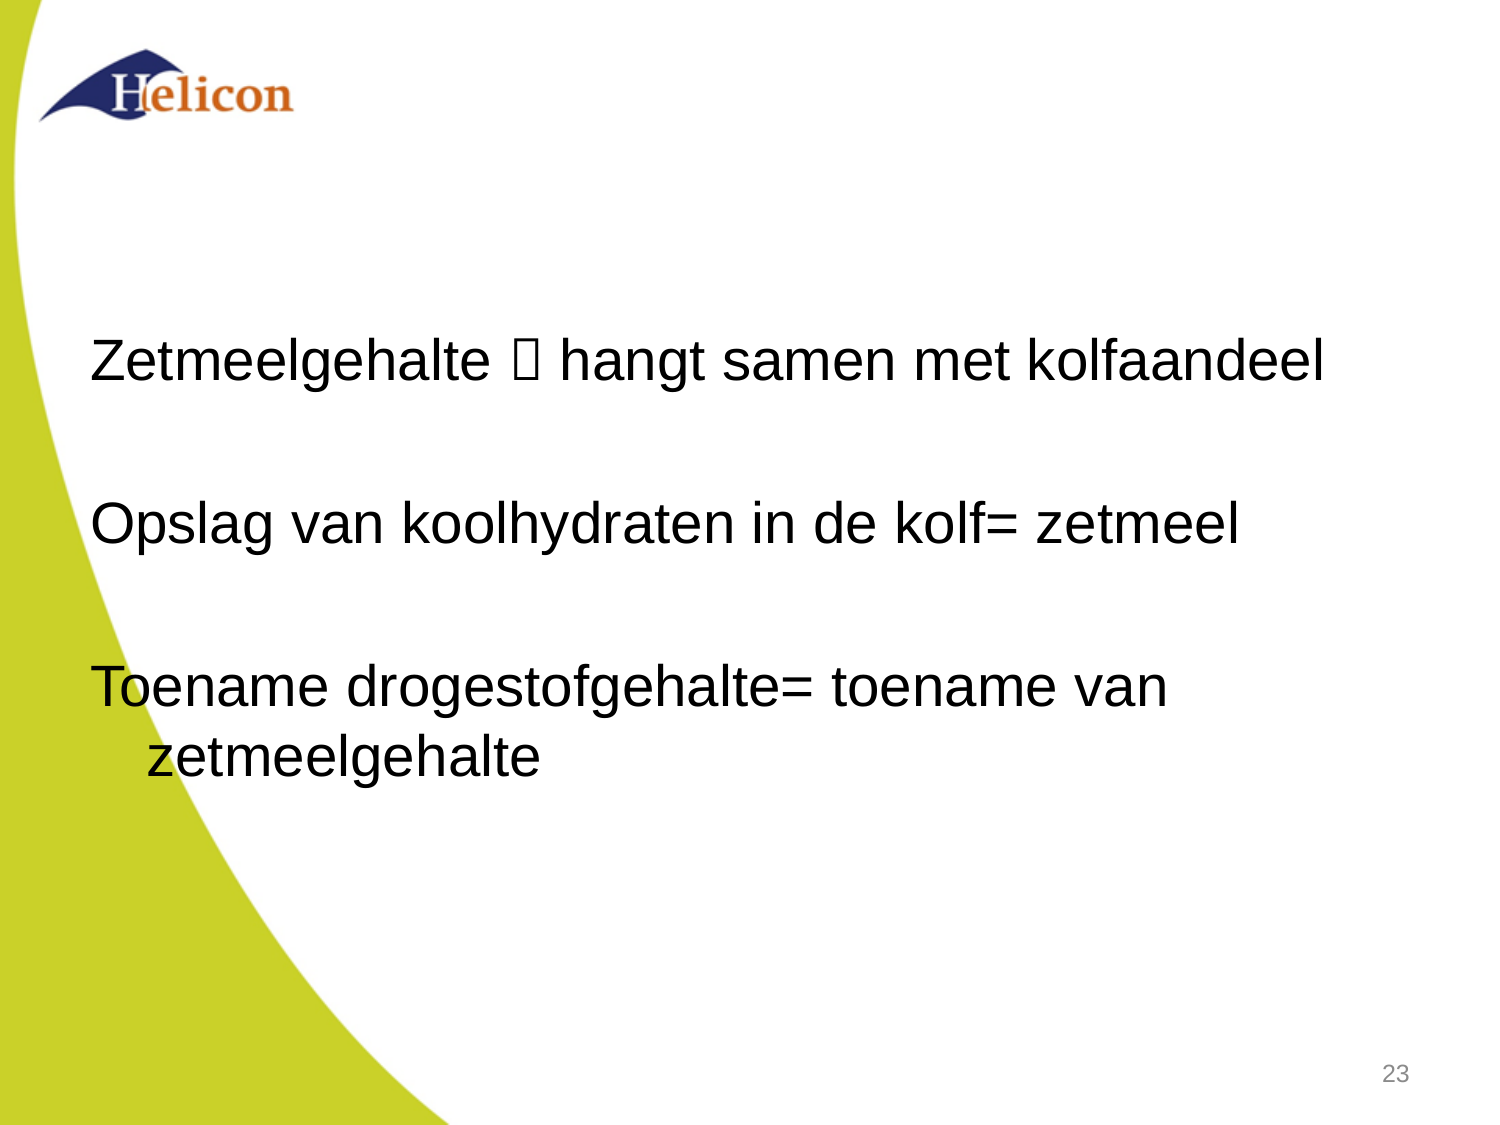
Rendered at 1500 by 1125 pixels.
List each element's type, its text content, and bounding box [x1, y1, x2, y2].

picture [0, 0, 1500, 1125]
slide_number 23 [1074, 1042, 1425, 1103]
list Zetmeelgehalte  hangt samen met kolfaandeel Opslag van koolhydraten in de kolf= zetmeel Toename drogestofgehalte= toename van zetmeelgehalte [75, 314, 1447, 990]
